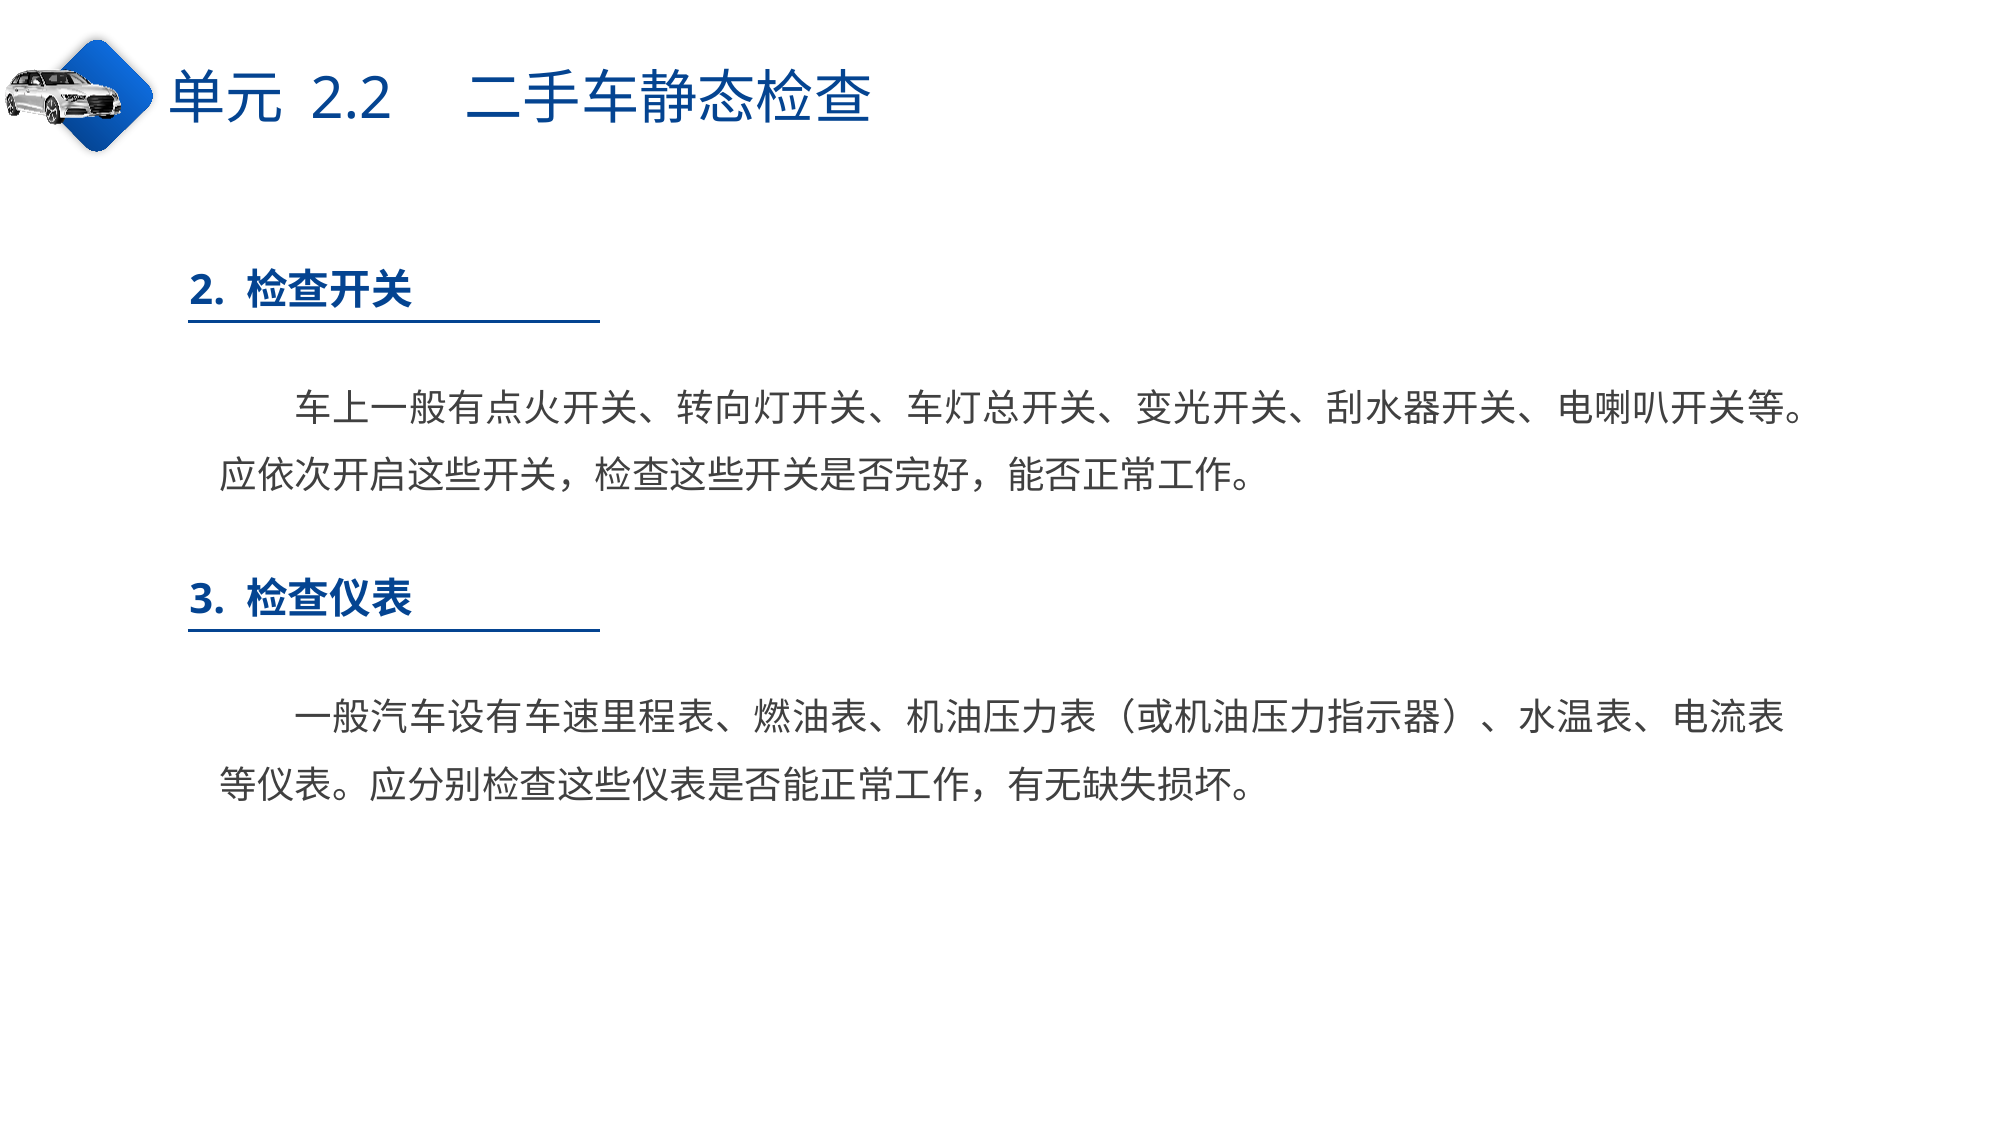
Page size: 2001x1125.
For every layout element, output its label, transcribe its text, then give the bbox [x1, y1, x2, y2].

text_box 一般汽车设有车速里程表、燃油表、机油压力表（或机油压力指示器）、水温表、电流表等仪表。应分别检查这些仪表是否能正常工作，有无缺失损坏。 [204, 663, 1800, 814]
picture [0, 31, 125, 157]
text_box 车上一般有点火开关、转向灯开关、车灯总开关、变光开关、刮水器开关、电喇叭开关等。应依次开启这些开关，检查这些开关是否完好，能否正常工作。 [204, 354, 1800, 504]
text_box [174, 564, 1330, 631]
text_box 单元 2.2 二手车静态检查 [152, 52, 888, 138]
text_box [174, 255, 1330, 322]
